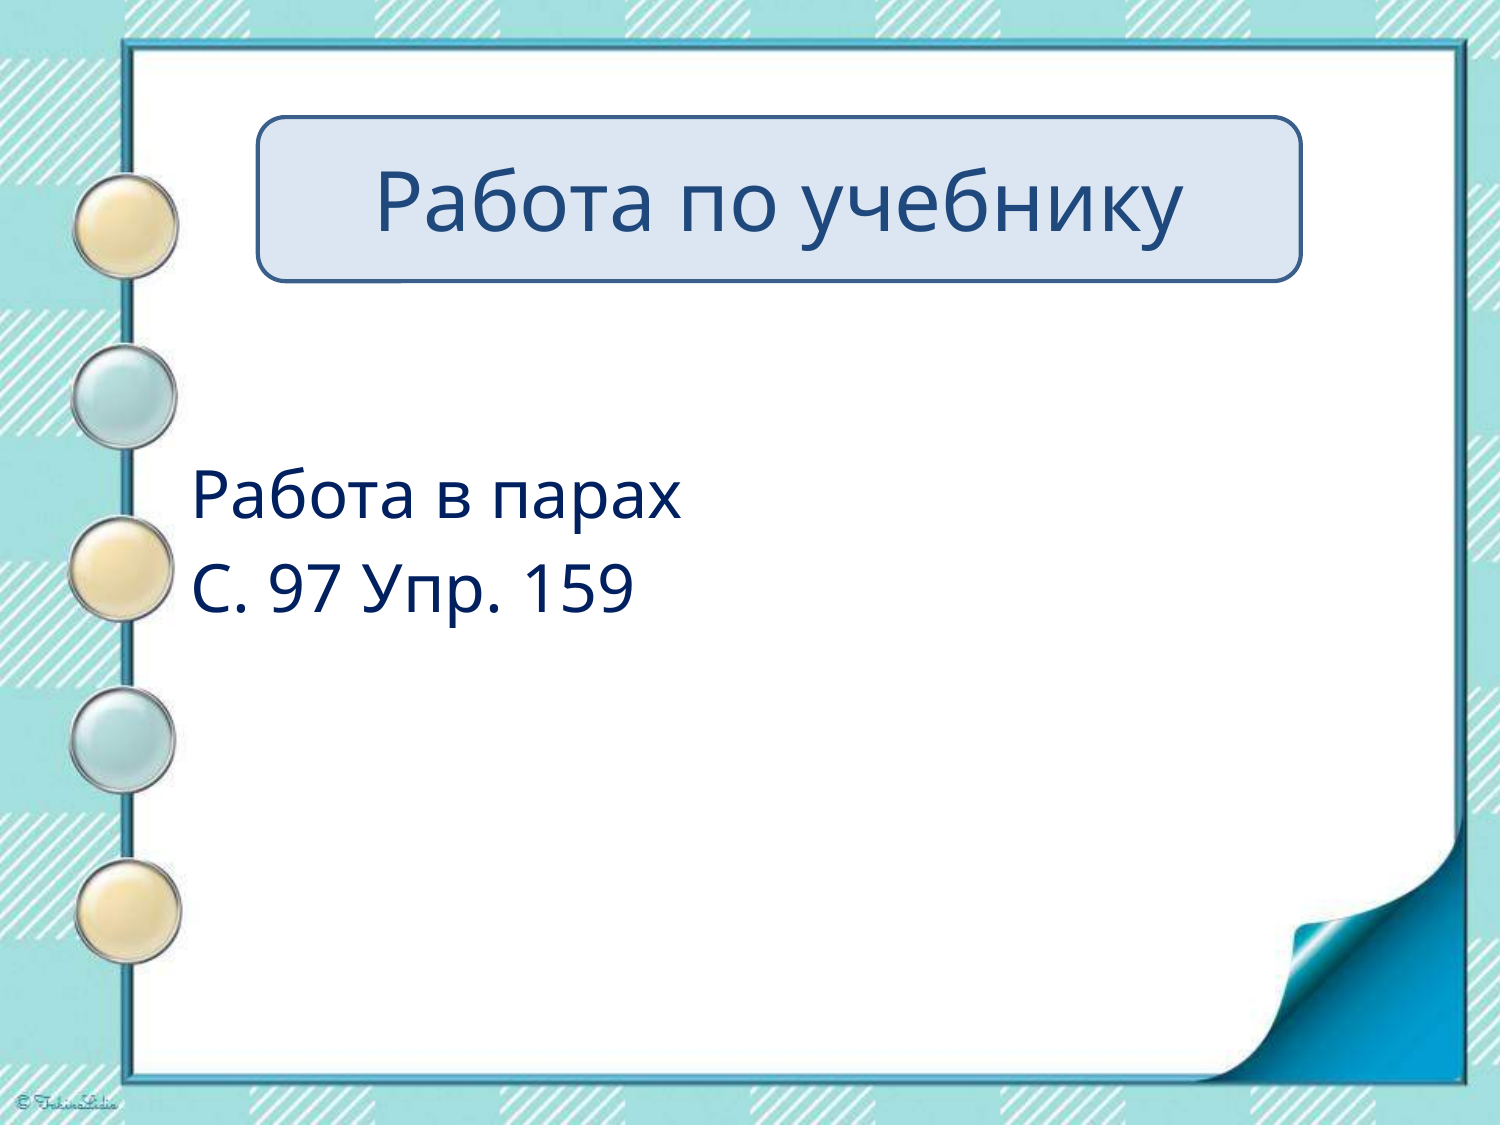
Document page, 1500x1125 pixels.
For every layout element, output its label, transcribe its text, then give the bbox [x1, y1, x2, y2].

title Работа по учебнику [257, 140, 1301, 270]
text_box [255, 115, 1303, 265]
text_box [260, 270, 1298, 284]
list Работа в парах С. 97 Упр. 159 [175, 351, 1500, 757]
picture [0, 0, 1500, 1125]
